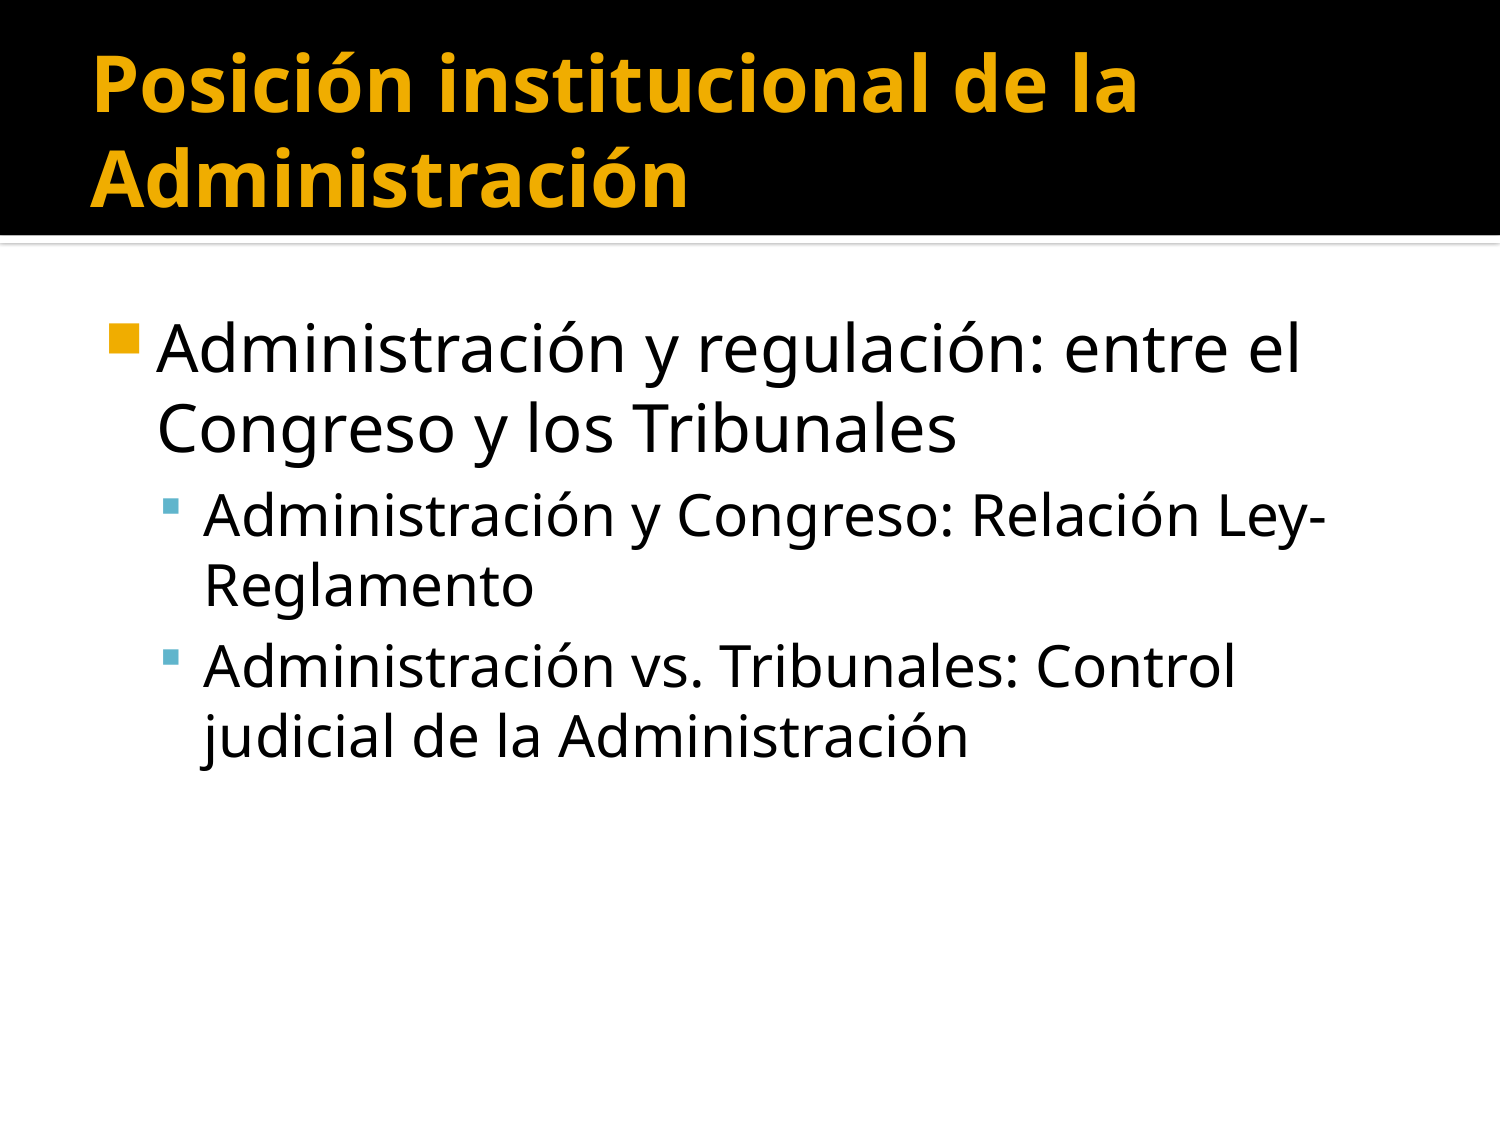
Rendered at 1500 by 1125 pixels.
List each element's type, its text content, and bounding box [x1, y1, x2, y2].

title Posición institucional de la Administración [75, 25, 1425, 231]
list Administración y regulación: entre el Congreso y los Tribunales Administración y Congreso: Relación Ley-Reglamento Administración vs. Tribunales: Control judicial de la Administración [75, 291, 1425, 1050]
